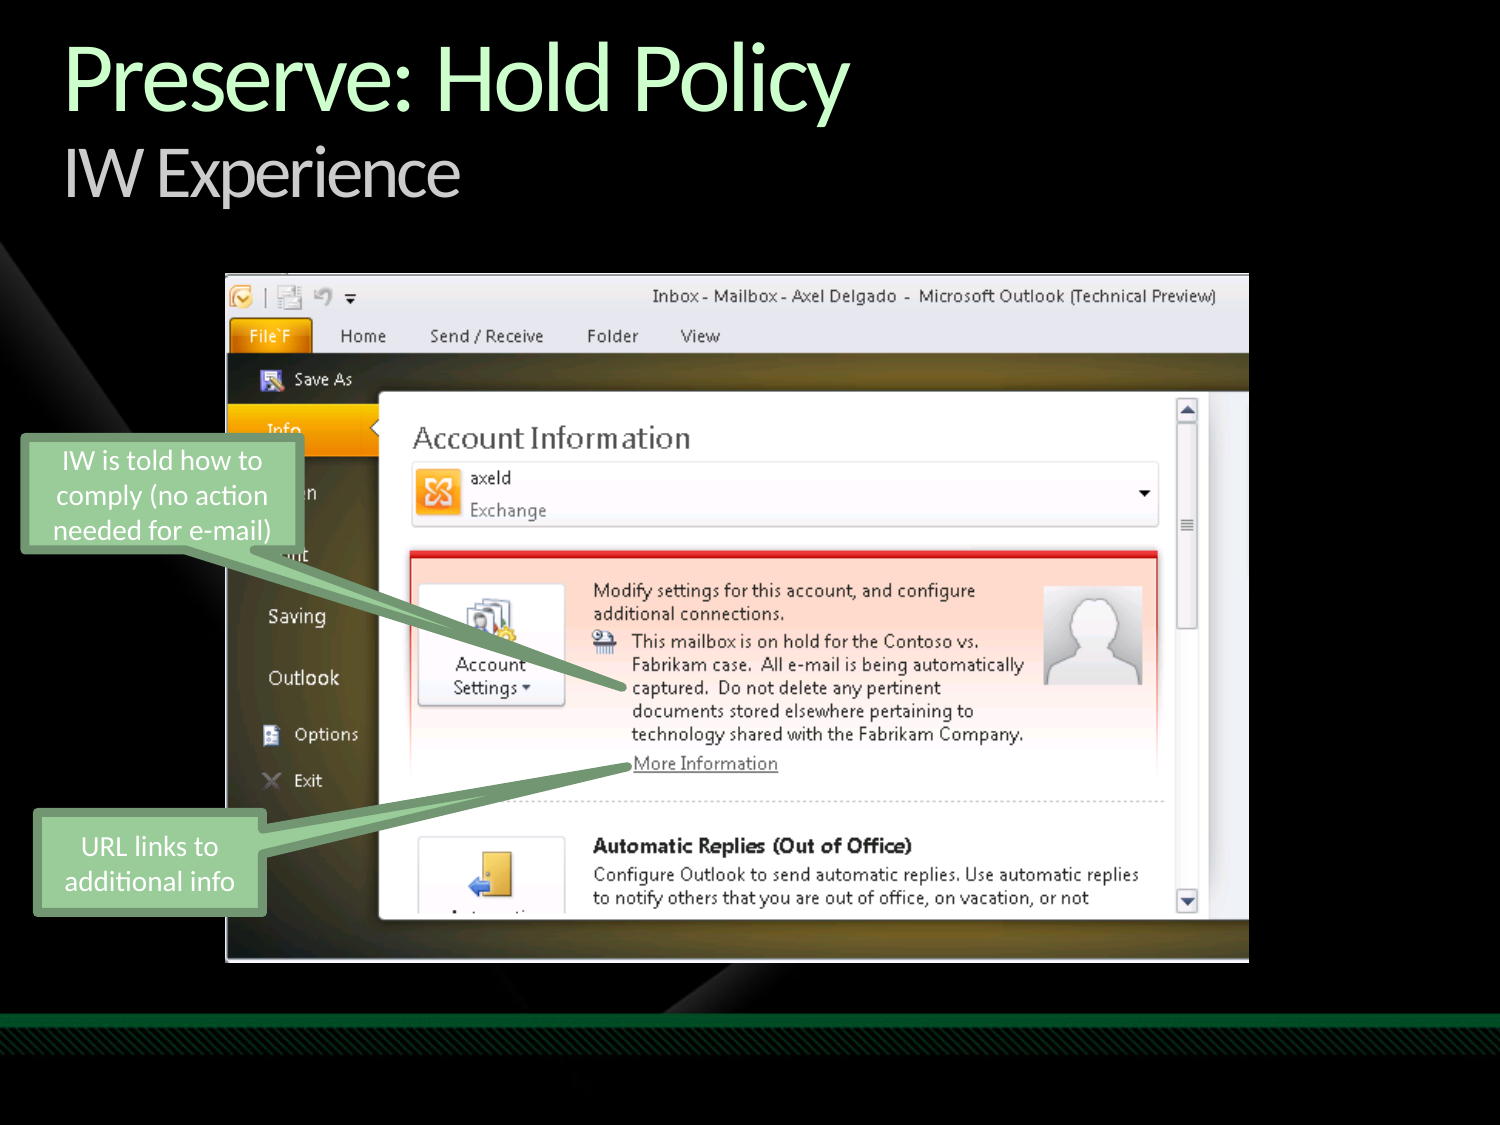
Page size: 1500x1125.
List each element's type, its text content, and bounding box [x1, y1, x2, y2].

picture [0, 0, 1500, 1125]
title Preserve: Hold Policy IW Experience [62, 24, 1438, 216]
text_box IW is told how to comply (no action needed for e-mail) [20, 432, 218, 565]
text_box URL links to additional info [32, 807, 218, 917]
